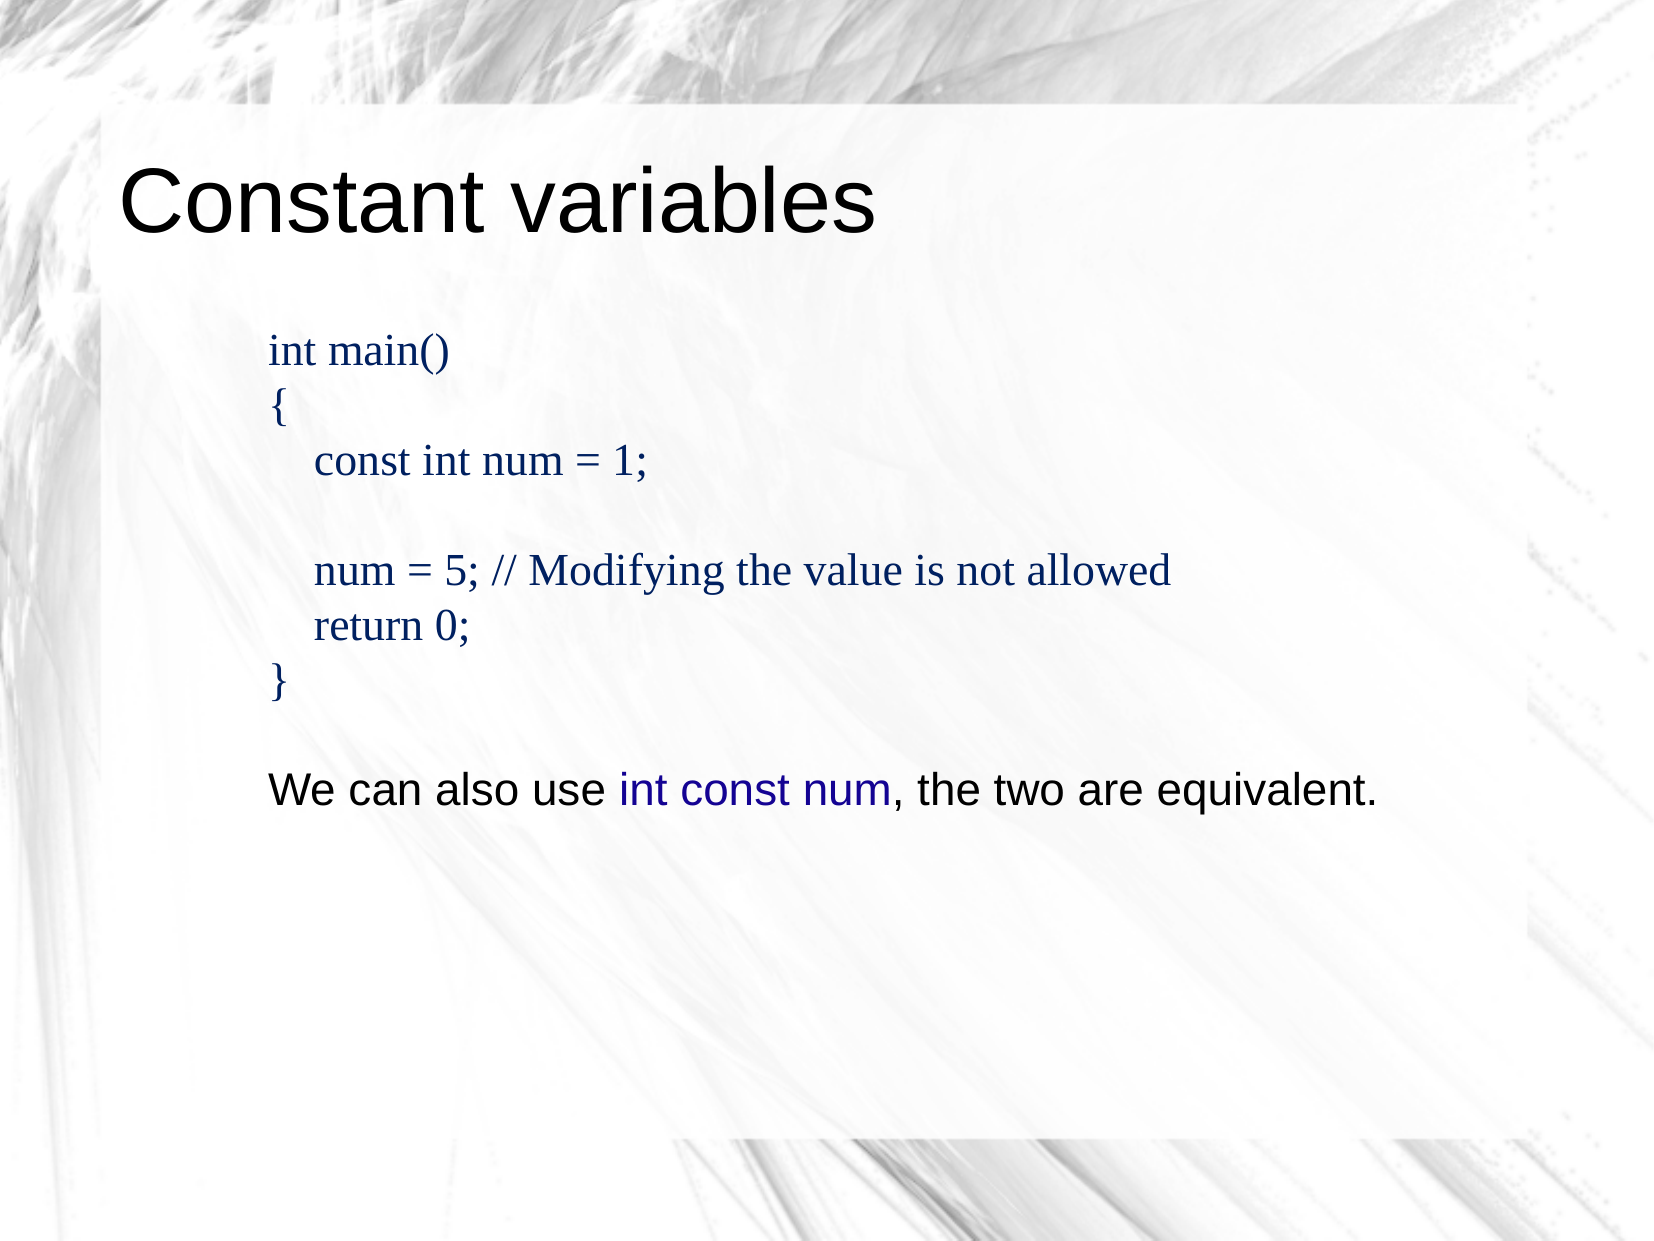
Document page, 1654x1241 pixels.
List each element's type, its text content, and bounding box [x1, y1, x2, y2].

title Constant variables [118, 93, 1506, 299]
picture [0, 0, 1654, 1241]
list int main() { const int num = 1; num = 5; // Modifying the value is not allowed return 0; } We can also use int const num, the two are equivalent. [118, 319, 1571, 1109]
